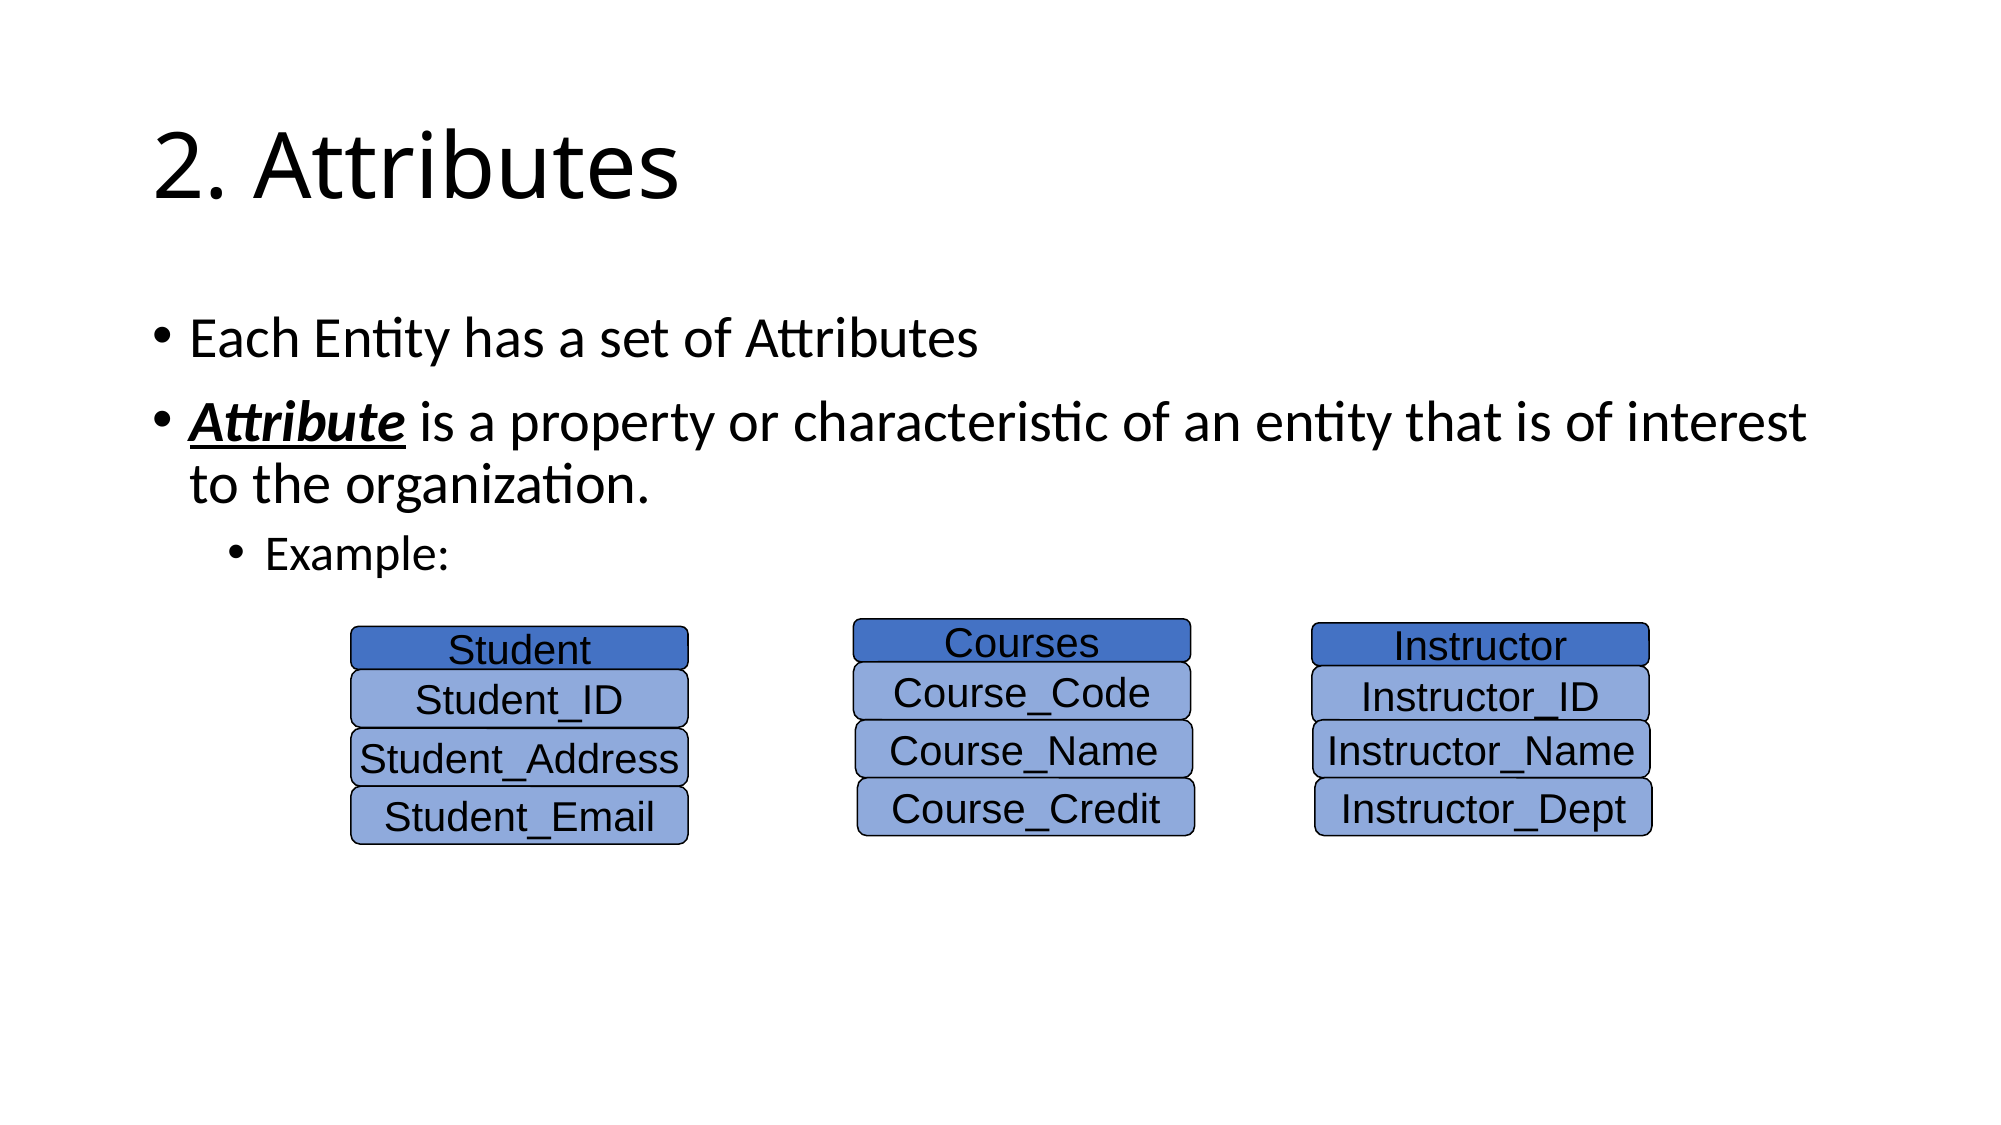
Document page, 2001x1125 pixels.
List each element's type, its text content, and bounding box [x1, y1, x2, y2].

text_box Instructor_Name [1312, 719, 1651, 778]
text_box Instructor [1311, 622, 1650, 666]
text_box Student [350, 626, 689, 670]
text_box Student_Email [350, 786, 689, 845]
text_box Student_ID [350, 669, 689, 728]
text_box Student_Address [350, 728, 689, 786]
text_box Instructor_ID [1311, 665, 1650, 722]
text_box Course_Code [853, 661, 1191, 720]
list Each Entity has a set of Attributes Attribute is a property or characteristic of an entity that is of interest to the organization. Example: [137, 299, 1863, 1014]
text_box Course_Credit [857, 777, 1195, 836]
title 2. Attributes [137, 59, 1863, 278]
text_box Course_Name [855, 719, 1193, 778]
text_box Instructor_Dept [1314, 777, 1653, 836]
text_box Courses [853, 618, 1191, 662]
